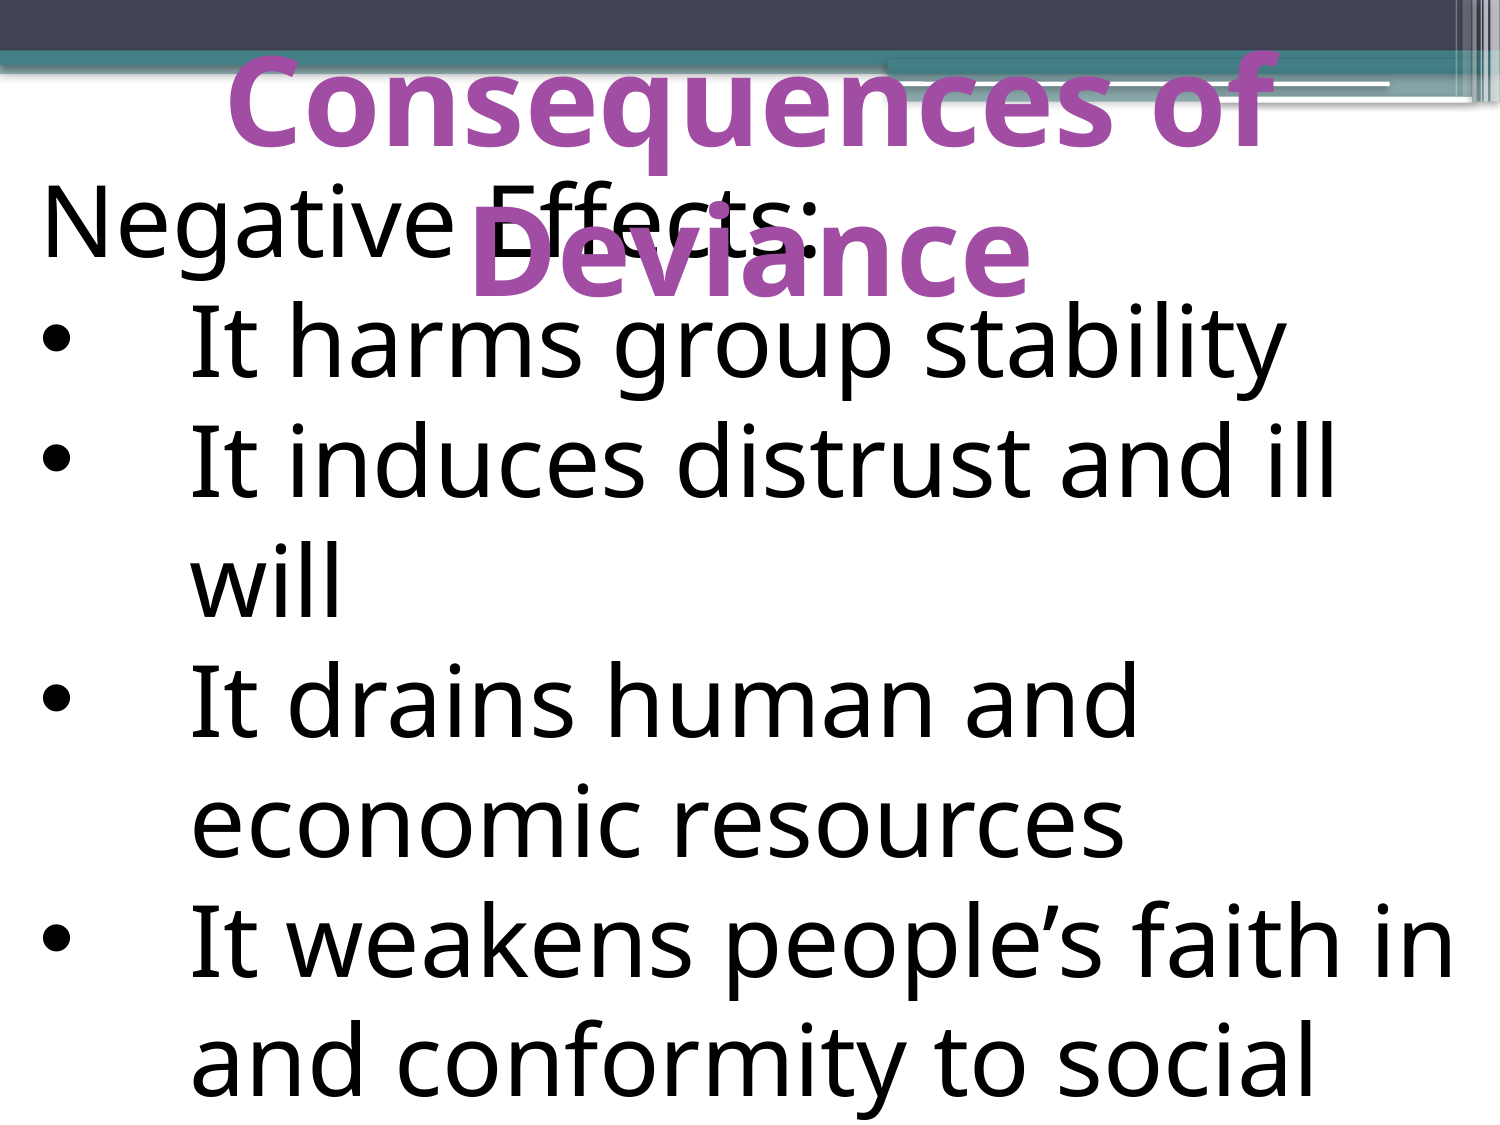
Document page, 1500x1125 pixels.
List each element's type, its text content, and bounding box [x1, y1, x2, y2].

text_box Consequences of Deviance [50, 14, 1450, 329]
text_box Negative Effects: It harms group stability It induces distrust and ill will It drains human and economic resources It weakens people’s faith in and conformity to social norms [24, 149, 1488, 1125]
